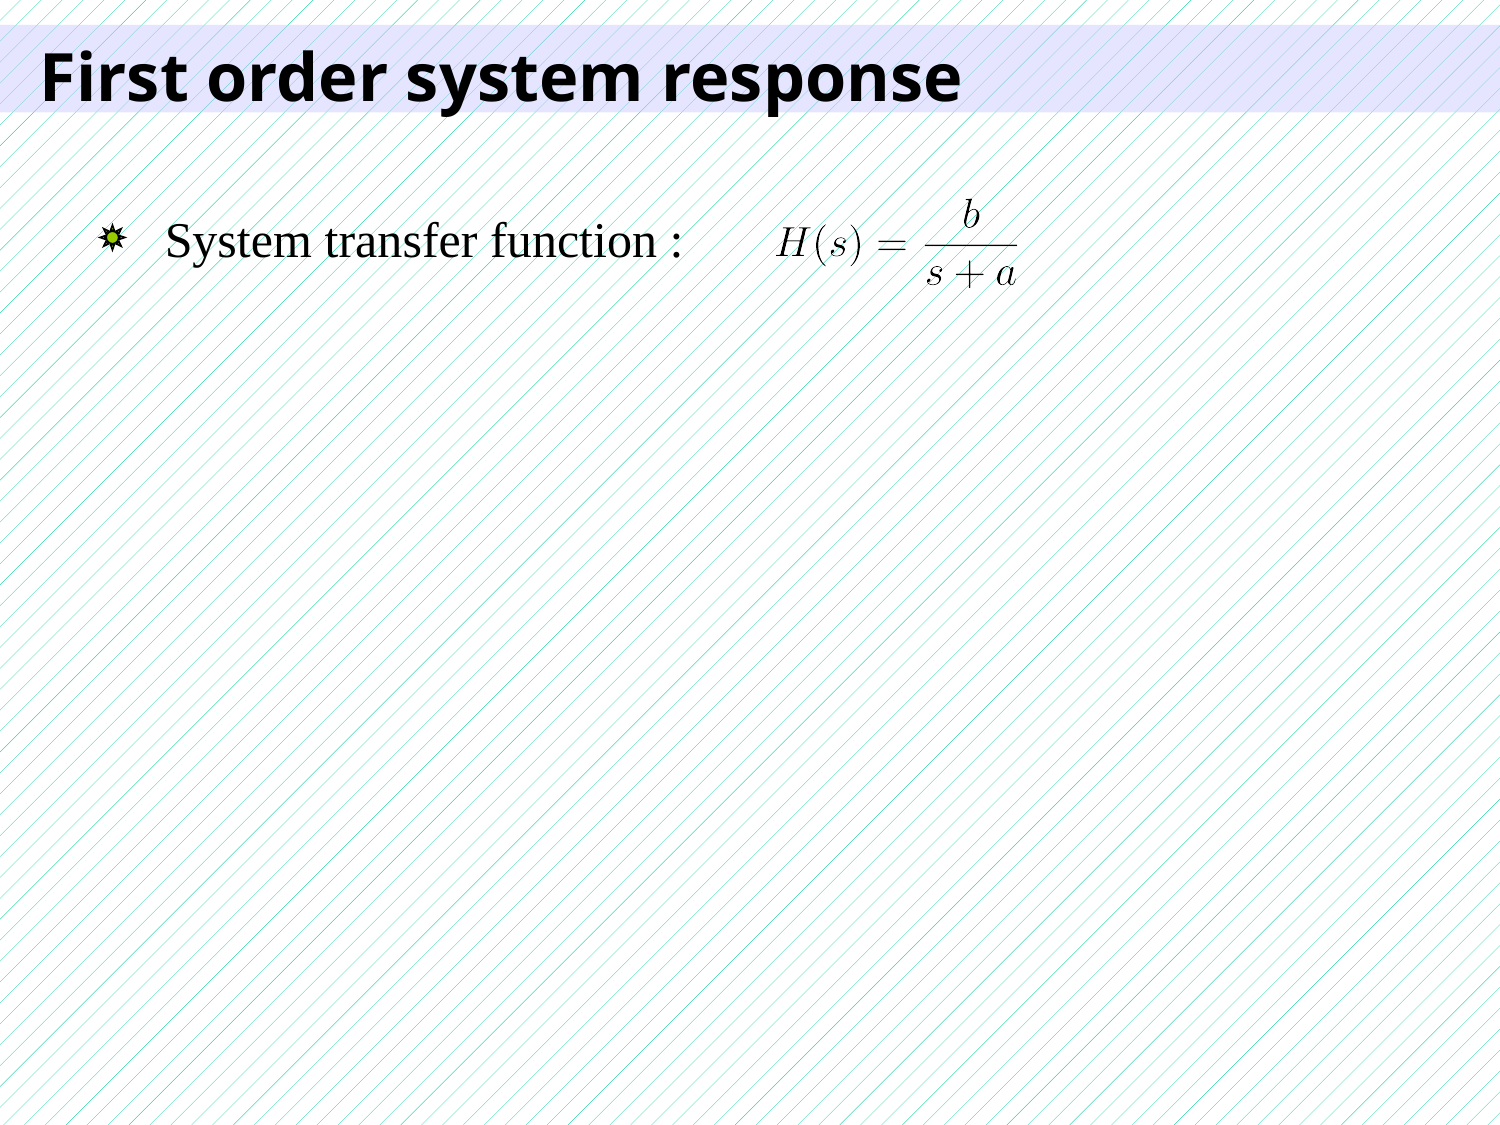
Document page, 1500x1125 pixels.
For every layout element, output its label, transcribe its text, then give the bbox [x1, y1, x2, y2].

text_box System transfer function : [150, 199, 769, 275]
title First order system response [24, 24, 1476, 126]
text_box System transfer function : [1025, 199, 1300, 275]
text_box [99, 224, 125, 250]
picture [774, 195, 1022, 292]
